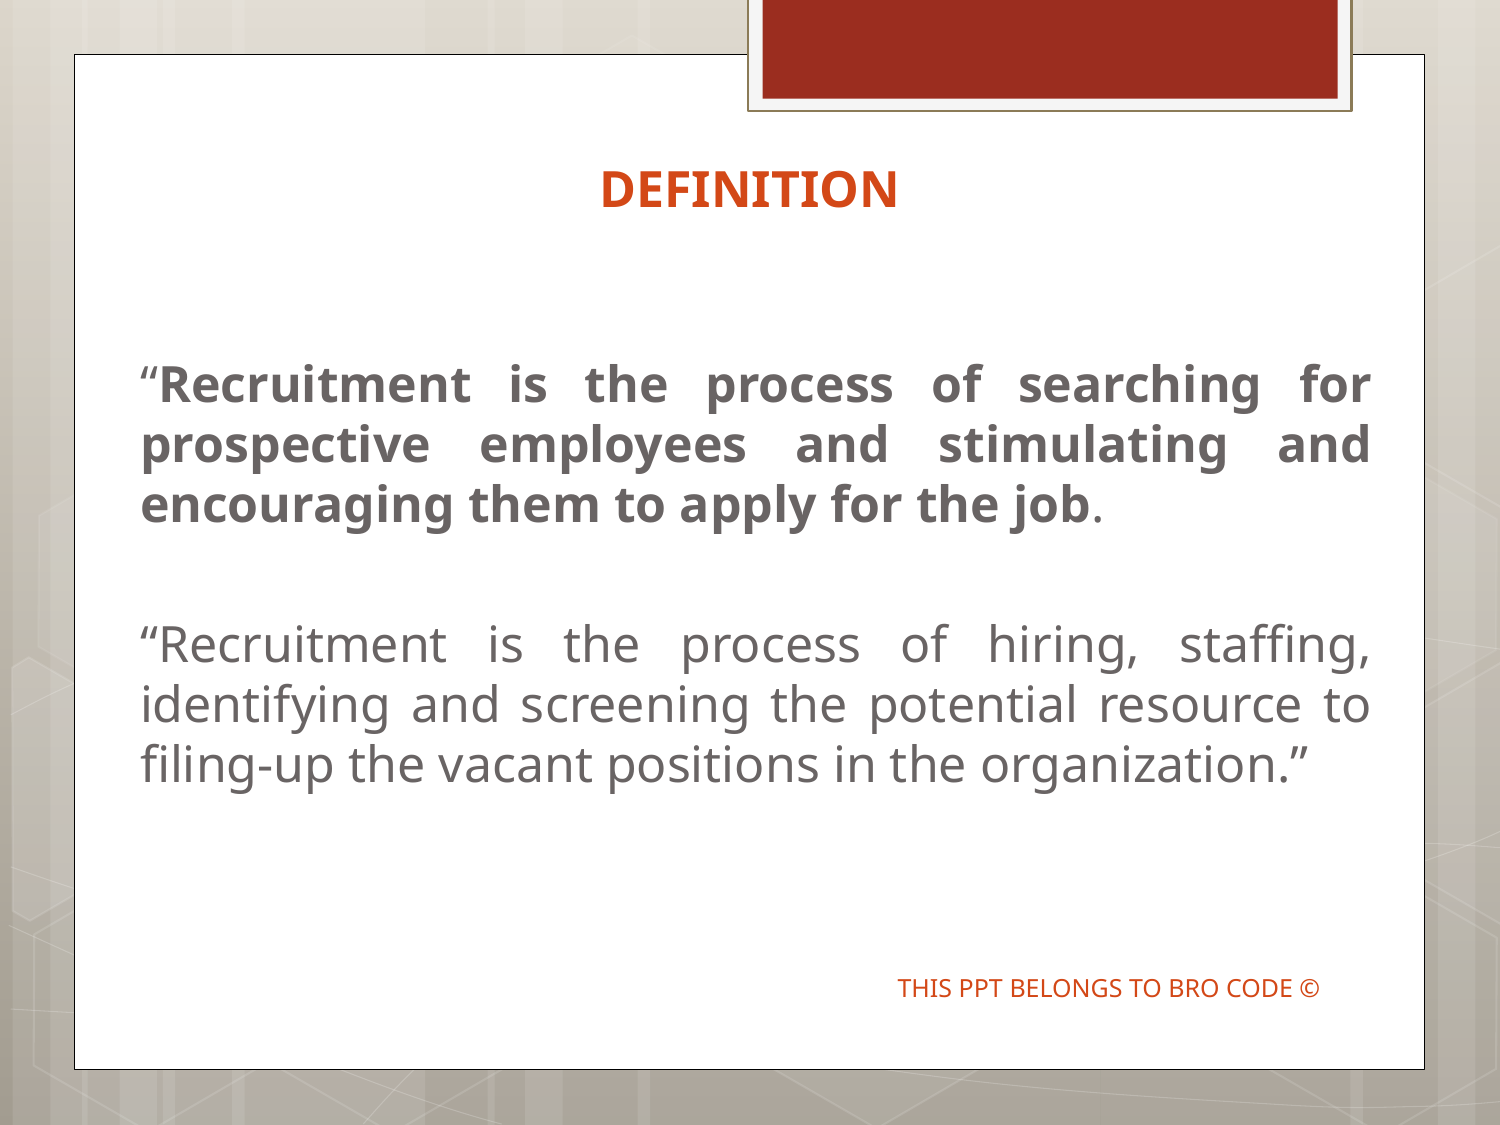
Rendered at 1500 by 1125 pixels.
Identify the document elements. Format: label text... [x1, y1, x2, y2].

list “Recruitment is the process of searching for prospective employees and stimulating and encouraging them to apply for the job. “Recruitment is the process of hiring, staffing, identifying and screening the potential resource to filing-up the vacant positions in the organization.” [125, 275, 1388, 1050]
title DEFINITION [75, 37, 1425, 225]
footer THIS PPT BELONGS TO BRO CODE © [761, 960, 1336, 1020]
